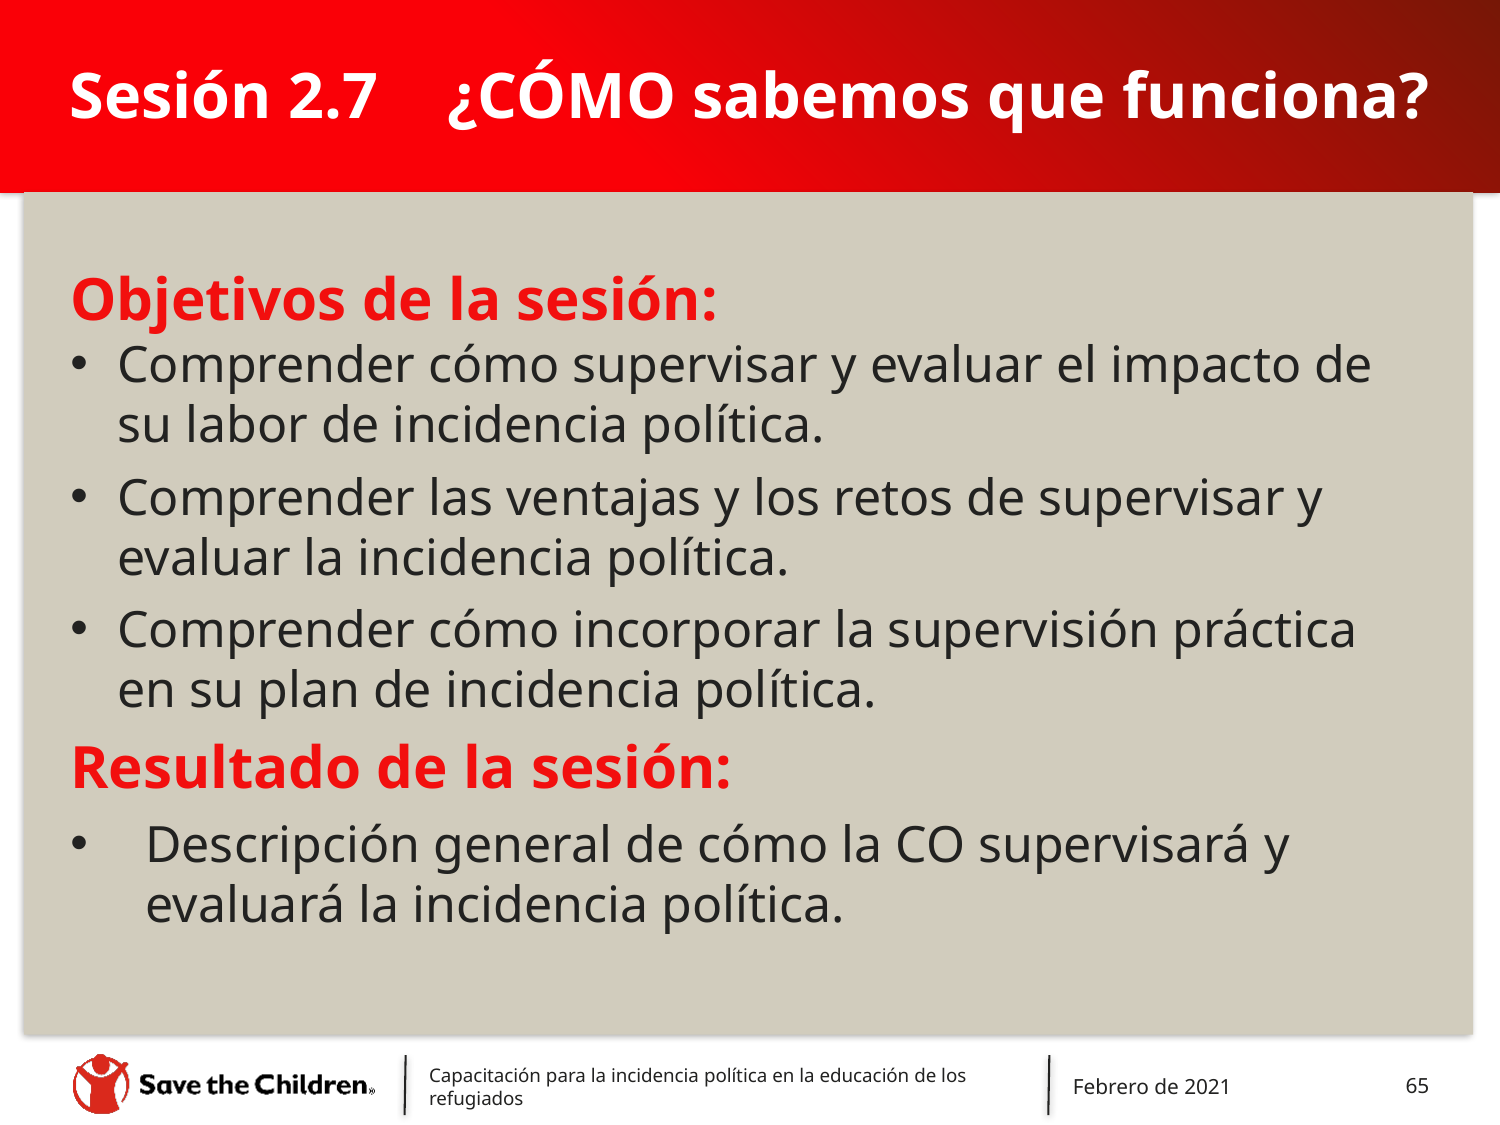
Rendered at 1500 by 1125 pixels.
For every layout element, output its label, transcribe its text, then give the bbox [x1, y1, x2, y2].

title Sesión 2.7 ¿CÓMO sabemos que funciona? [69, 33, 1445, 163]
picture [62, 1043, 386, 1125]
footer Capacitación para la incidencia política en la educación de los refugiados [414, 1056, 1042, 1117]
list Objetivos de la sesión: Comprender cómo supervisar y evaluar el impacto de su labor de incidencia política. Comprender las ventajas y los retos de supervisar y evaluar la incidencia política. Comprender cómo incorporar la supervisión práctica en su plan de incidencia política. Resultado de la sesión: Descripción general de cómo la CO supervisará y evaluará la incidencia política. [70, 262, 1428, 1008]
slide_number Febrero de 2021 [1057, 1056, 1317, 1117]
slide_number 65 [1317, 1056, 1445, 1117]
